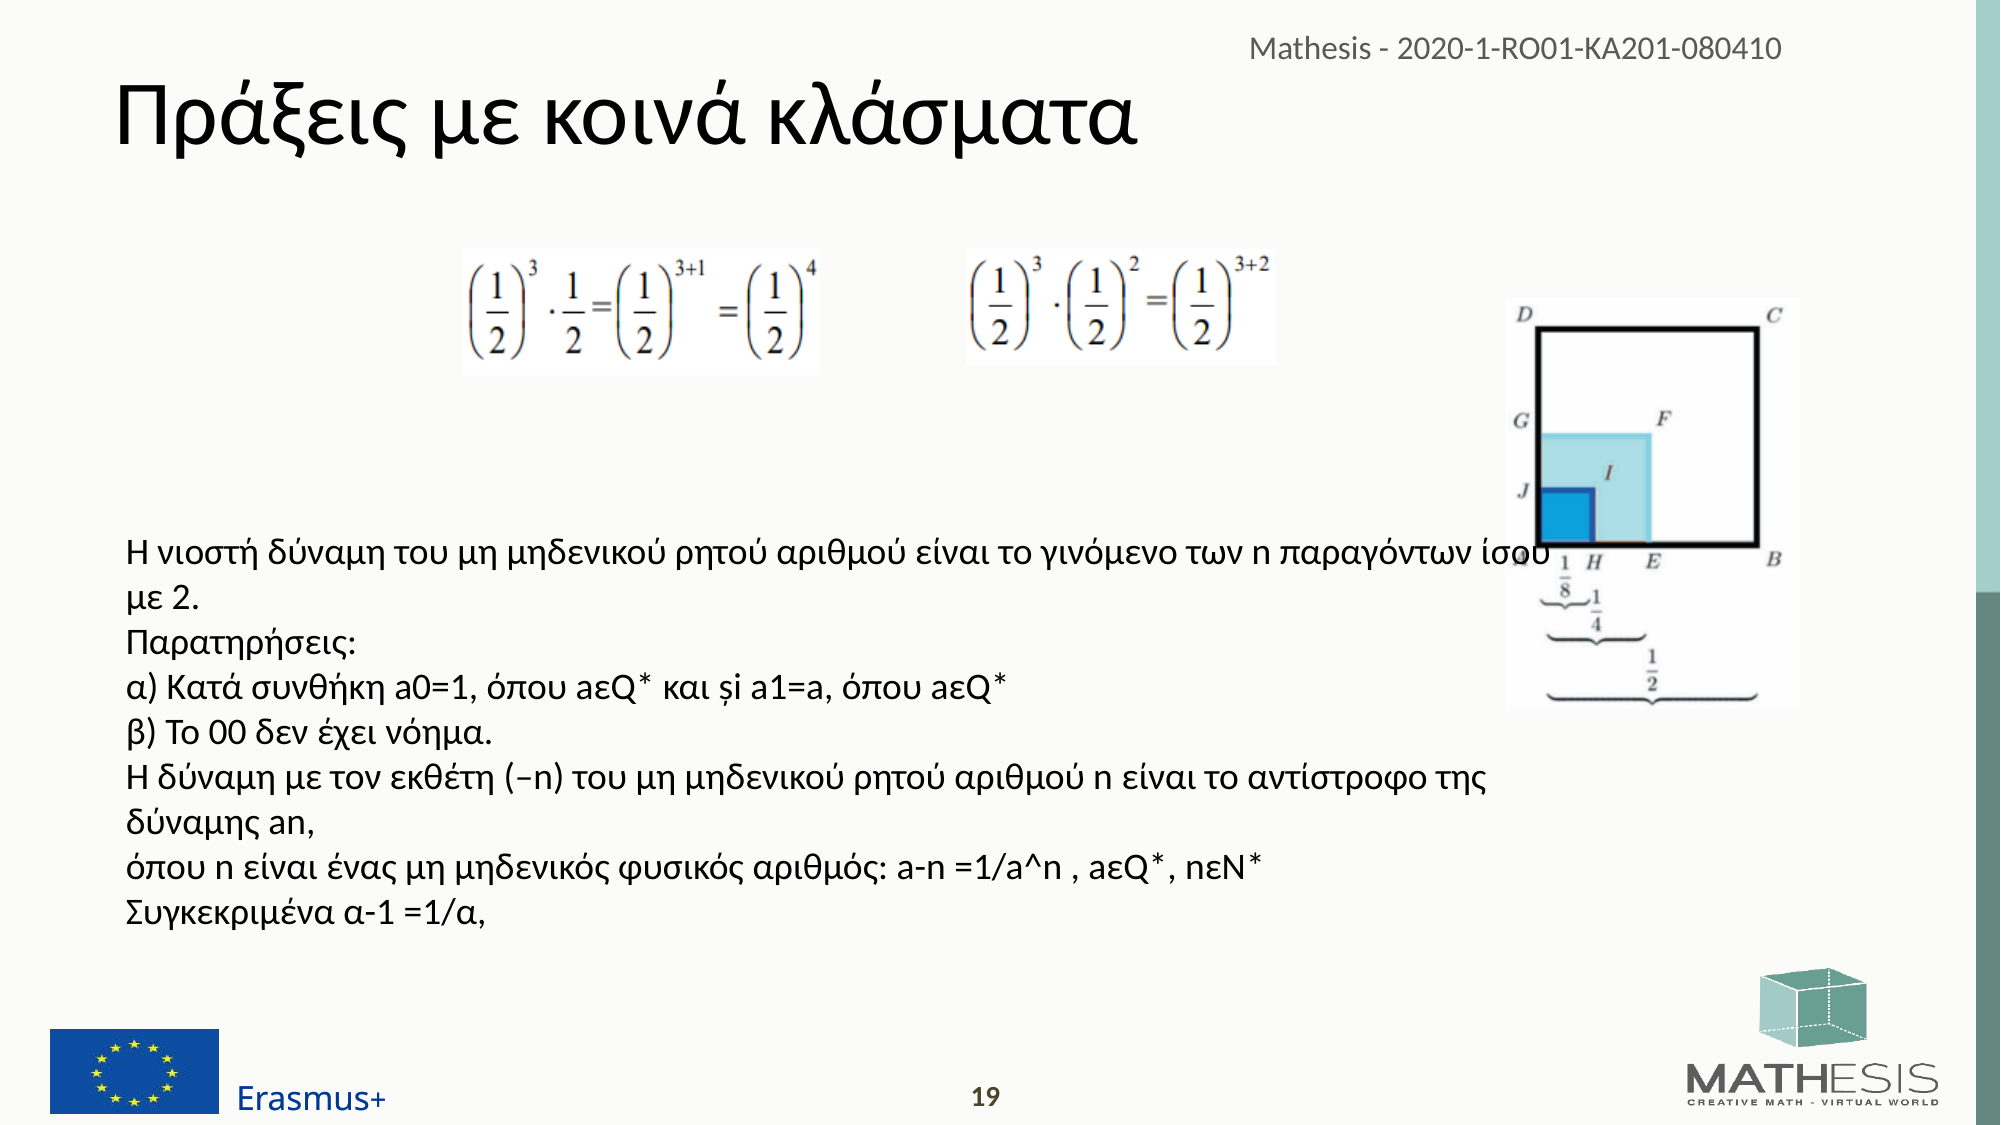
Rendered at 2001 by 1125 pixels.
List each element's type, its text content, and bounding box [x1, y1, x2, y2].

picture [50, 1029, 219, 1114]
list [966, 248, 1277, 365]
title Πράξεις με κοινά κλάσματα [99, 45, 1900, 233]
picture [1504, 298, 1801, 713]
text_box Η νιοστή δύναμη του μη μηδενικού ρητού αριθμού είναι το γινόμενο των n παραγόντων ίσου με 2. Παρατηρήσεις: α) Κατά συνθήκη a0=1, όπου aεQ* και și a1=a, όπου aεQ* β) Το 00 δεν έχει νόημα. Η δύναμη με τον εκθέτη (–n) του μη μηδενικού ρητού αριθμού n είναι το αντίστροφο της δύναμης an, όπου n είναι ένας μη μηδενικός φυσικός αριθμός: a-n =1/a^n , aεQ*, nεN* Συγκεκριμένα α-1 =1/α, [111, 519, 1600, 984]
picture [462, 248, 821, 375]
